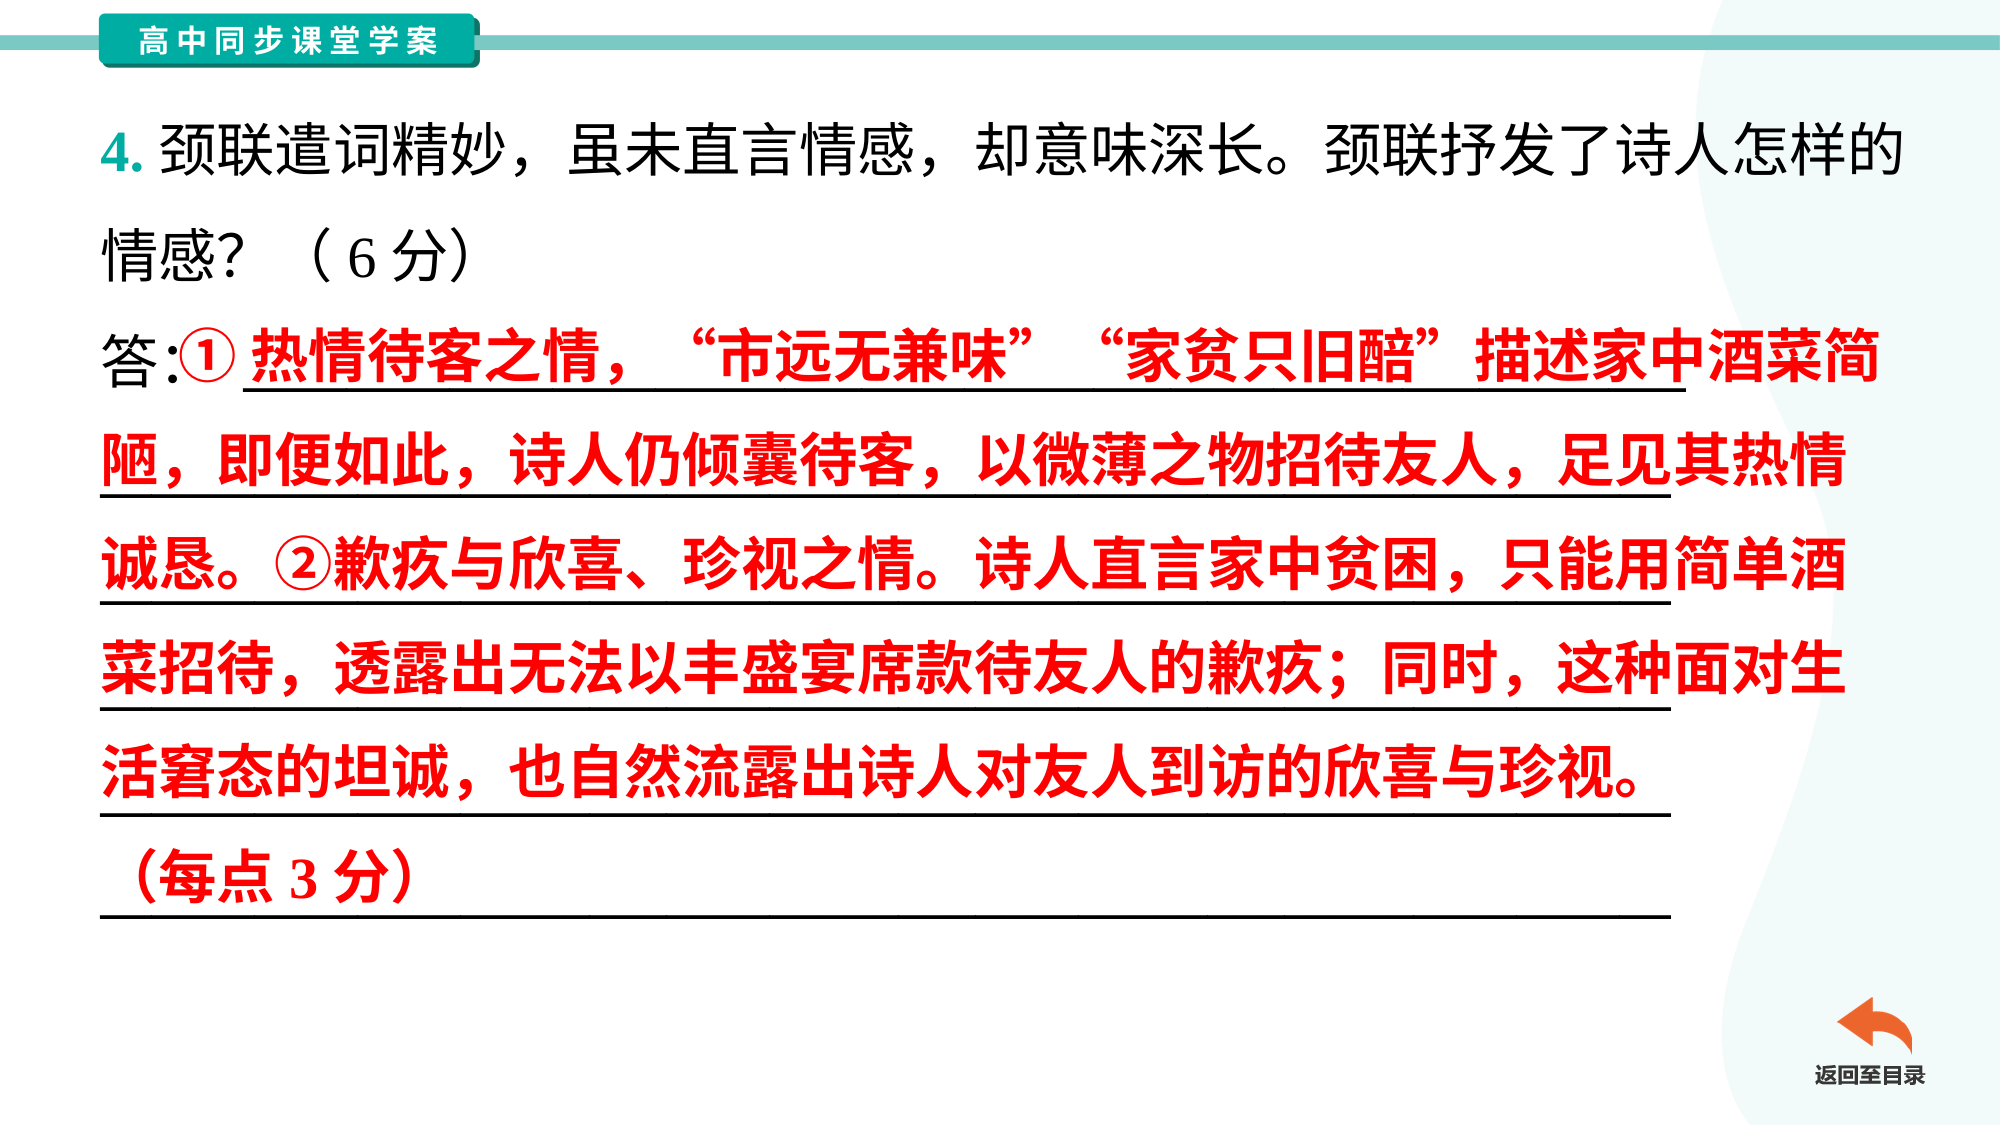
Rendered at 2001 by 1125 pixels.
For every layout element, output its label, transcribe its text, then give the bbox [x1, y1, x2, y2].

text_box 4.颈联遣词精妙，虽未直言情感，却意味深长。颈联抒发了诗人怎样的 情感？（6分） 答： ________________________________________________________ _____________________________________________________________ _____________________________________________________________ _____________________________________________________________ _____________________________________________________________ _____________________________________________________________ [100, 76, 1899, 284]
text_box 4.颈联遣词精妙，虽未直言情感，却意味深长。颈联抒发了诗人怎样的 情感？（6分） 答： ________________________________________________________ _____________________________________________________________ _____________________________________________________________ _____________________________________________________________ _____________________________________________________________ _____________________________________________________________ [100, 898, 1899, 907]
text_box ①热情待客之情，“市远无兼味”“家贫只旧醅”描述家中酒菜简 陋，即便如此，诗人仍倾囊待客，以微薄之物招待友人，足见其热情 诚恳。②歉疚与欣喜、珍视之情。诗人直言家中贫困，只能用简单酒 菜招待，透露出无法以丰盛宴席款待友人的歉疚；同时，这种面对生 活窘态的坦诚，也自然流露出诗人对友人到访的欣喜与珍视。 （每点3分） [100, 284, 1899, 898]
picture [0, 0, 2000, 1125]
